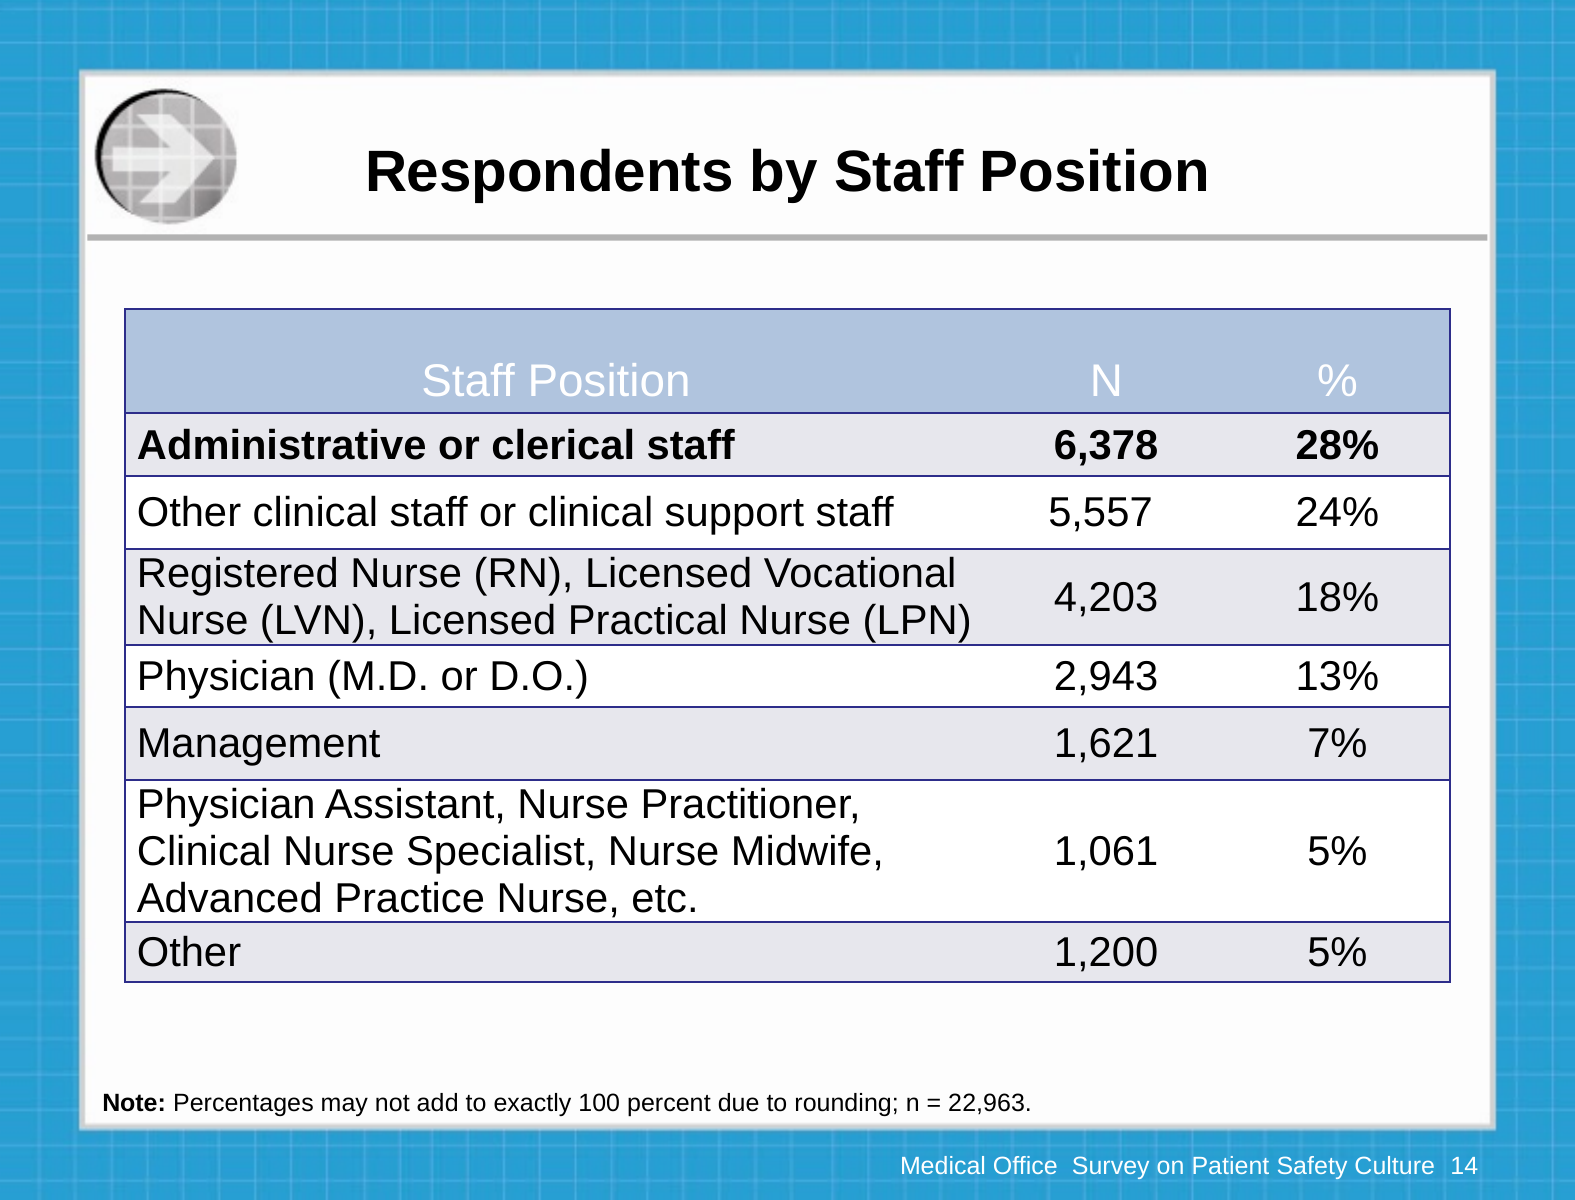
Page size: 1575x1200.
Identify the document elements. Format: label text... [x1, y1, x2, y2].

table_cell 28% [1225, 414, 1449, 475]
picture [0, 0, 1575, 1200]
table_cell 1,061 [988, 781, 1225, 921]
table_cell Management [126, 708, 988, 779]
table_header N [988, 310, 1225, 412]
table_cell 13% [1225, 646, 1449, 706]
table_header % [1225, 310, 1449, 412]
table_header Staff Position [126, 310, 988, 412]
table_cell 18% [1225, 550, 1449, 644]
table_cell 5% [1225, 923, 1449, 981]
table_cell 2,943 [988, 646, 1225, 706]
table_cell 6,378 [988, 414, 1225, 475]
table_cell Administrative or clerical staff [126, 414, 988, 475]
table_cell 1,621 [988, 708, 1225, 779]
text_box Note: Percentages may not add to exactly 100 percent due to rounding; n = 22,963. [87, 1079, 1400, 1125]
table_cell 24% [1225, 477, 1449, 548]
table_cell Other clinical staff or clinical support staff [126, 477, 988, 548]
table_cell Physician Assistant, Nurse Practitioner, Clinical Nurse Specialist, Nurse Midwife, Advanced Practice Nurse, etc. [126, 781, 988, 921]
table_cell 5% [1225, 781, 1449, 921]
table_cell Registered Nurse (RN), Licensed Vocational Nurse (LVN), Licensed Practical Nurse (LPN) [126, 550, 988, 644]
table_cell Other [126, 923, 988, 981]
table_cell Physician (M.D. or D.O.) [126, 646, 988, 706]
table_cell 1,200 [988, 923, 1225, 981]
table_cell 4,203 [988, 550, 1225, 644]
table_cell 5,557 [988, 477, 1225, 548]
title Respondents by Staff Position [349, 87, 1263, 249]
table_cell 7% [1225, 708, 1449, 779]
